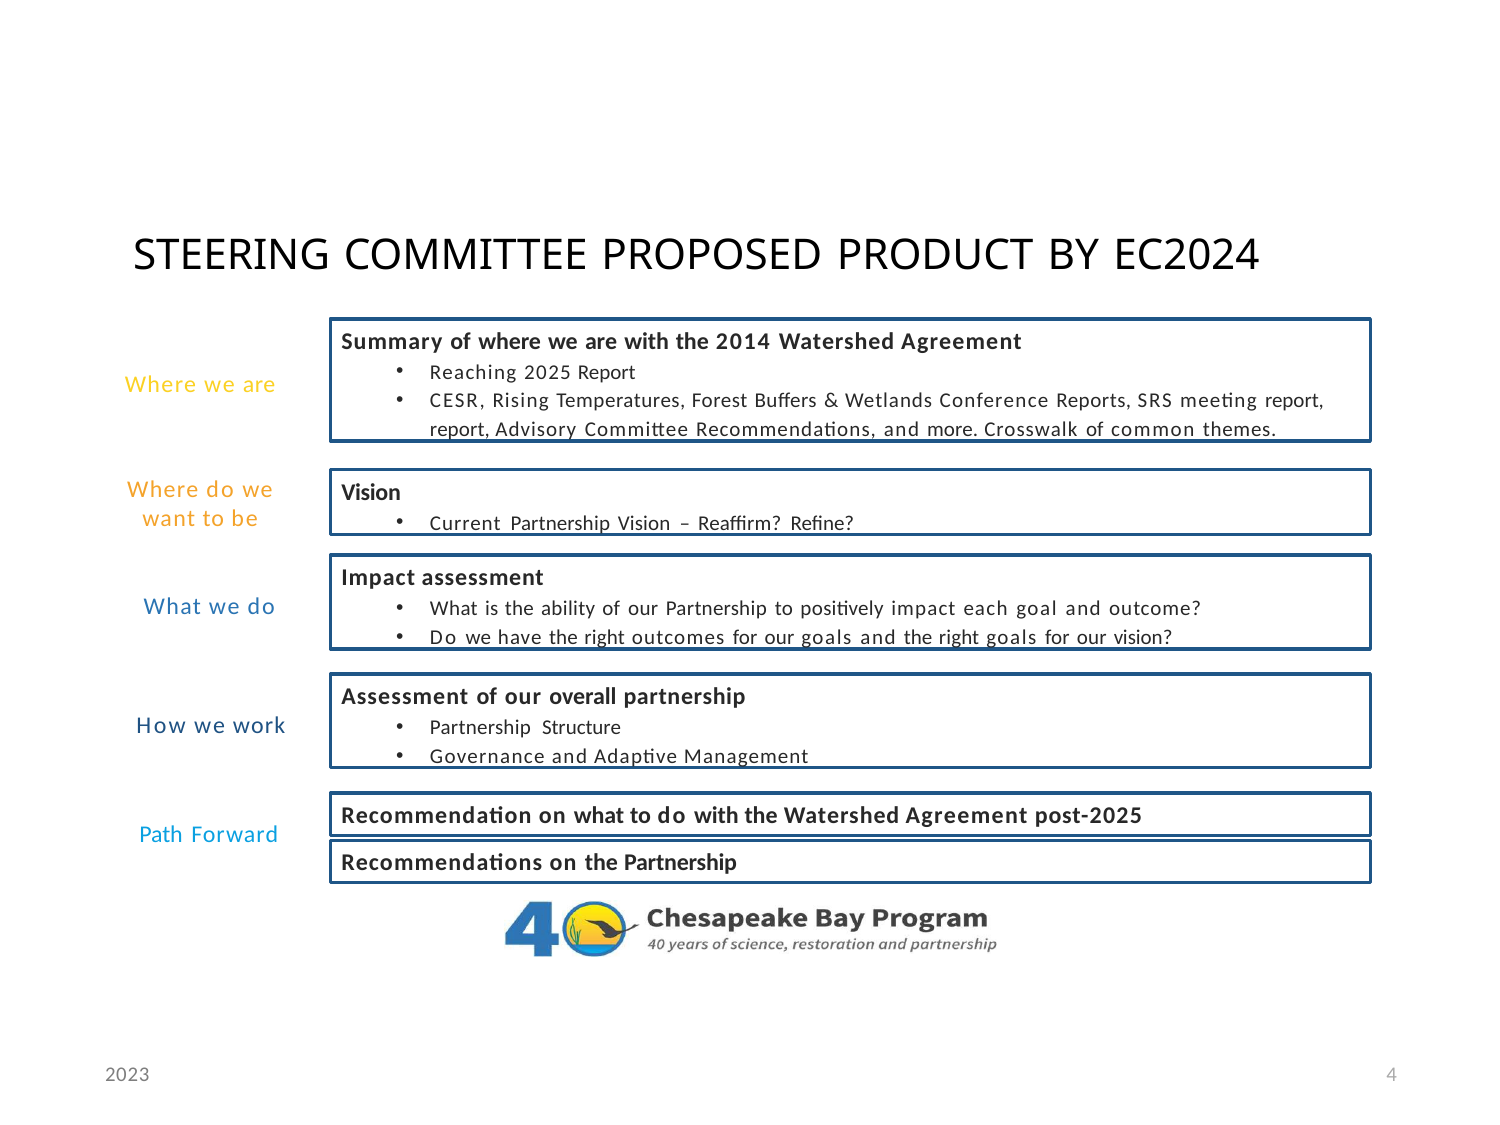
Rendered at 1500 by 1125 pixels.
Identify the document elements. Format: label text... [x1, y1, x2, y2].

text_box [330, 793, 1371, 836]
text_box Where we are [123, 366, 283, 398]
slide_number 2023 [103, 746, 441, 1125]
picture [504, 900, 997, 957]
text_box [330, 840, 1371, 883]
text_box Path Forward [137, 816, 286, 848]
text_box Vision Current Partnership Vision – Reaffirm? Refine? [330, 469, 1371, 535]
text_box Recommendation on what to do with the Watershed Agreement post-2025 [331, 797, 1369, 829]
text_box Recommendations on the Partnership [331, 844, 1369, 876]
text_box Summary of where we are with the 2014 Watershed Agreement Reaching 2025 Report CESR, Rising Temperatures, Forest Buffers & Wetlands Conference Reports, SRS meeting report, report, Advisory Committee Recommendations, and more. Crosswalk of common themes. [330, 318, 1371, 442]
text_box How we work [134, 707, 293, 738]
text_box Where do we want to be [125, 471, 280, 531]
text_box Impact assessment What is the ability of our Partnership to positively impact each goal and outcome? Do we have the right outcomes for our goals and the right goals for our vision? [330, 555, 1371, 649]
title STEERING COMMITTEE PROPOSED PRODUCT BY EC2024 [131, 156, 1271, 347]
slide_number 4 [1059, 746, 1397, 1125]
text_box What we do [141, 588, 282, 620]
text_box Assessment of our overall partnership Partnership Structure Governance and Adaptive Management [330, 674, 1371, 768]
